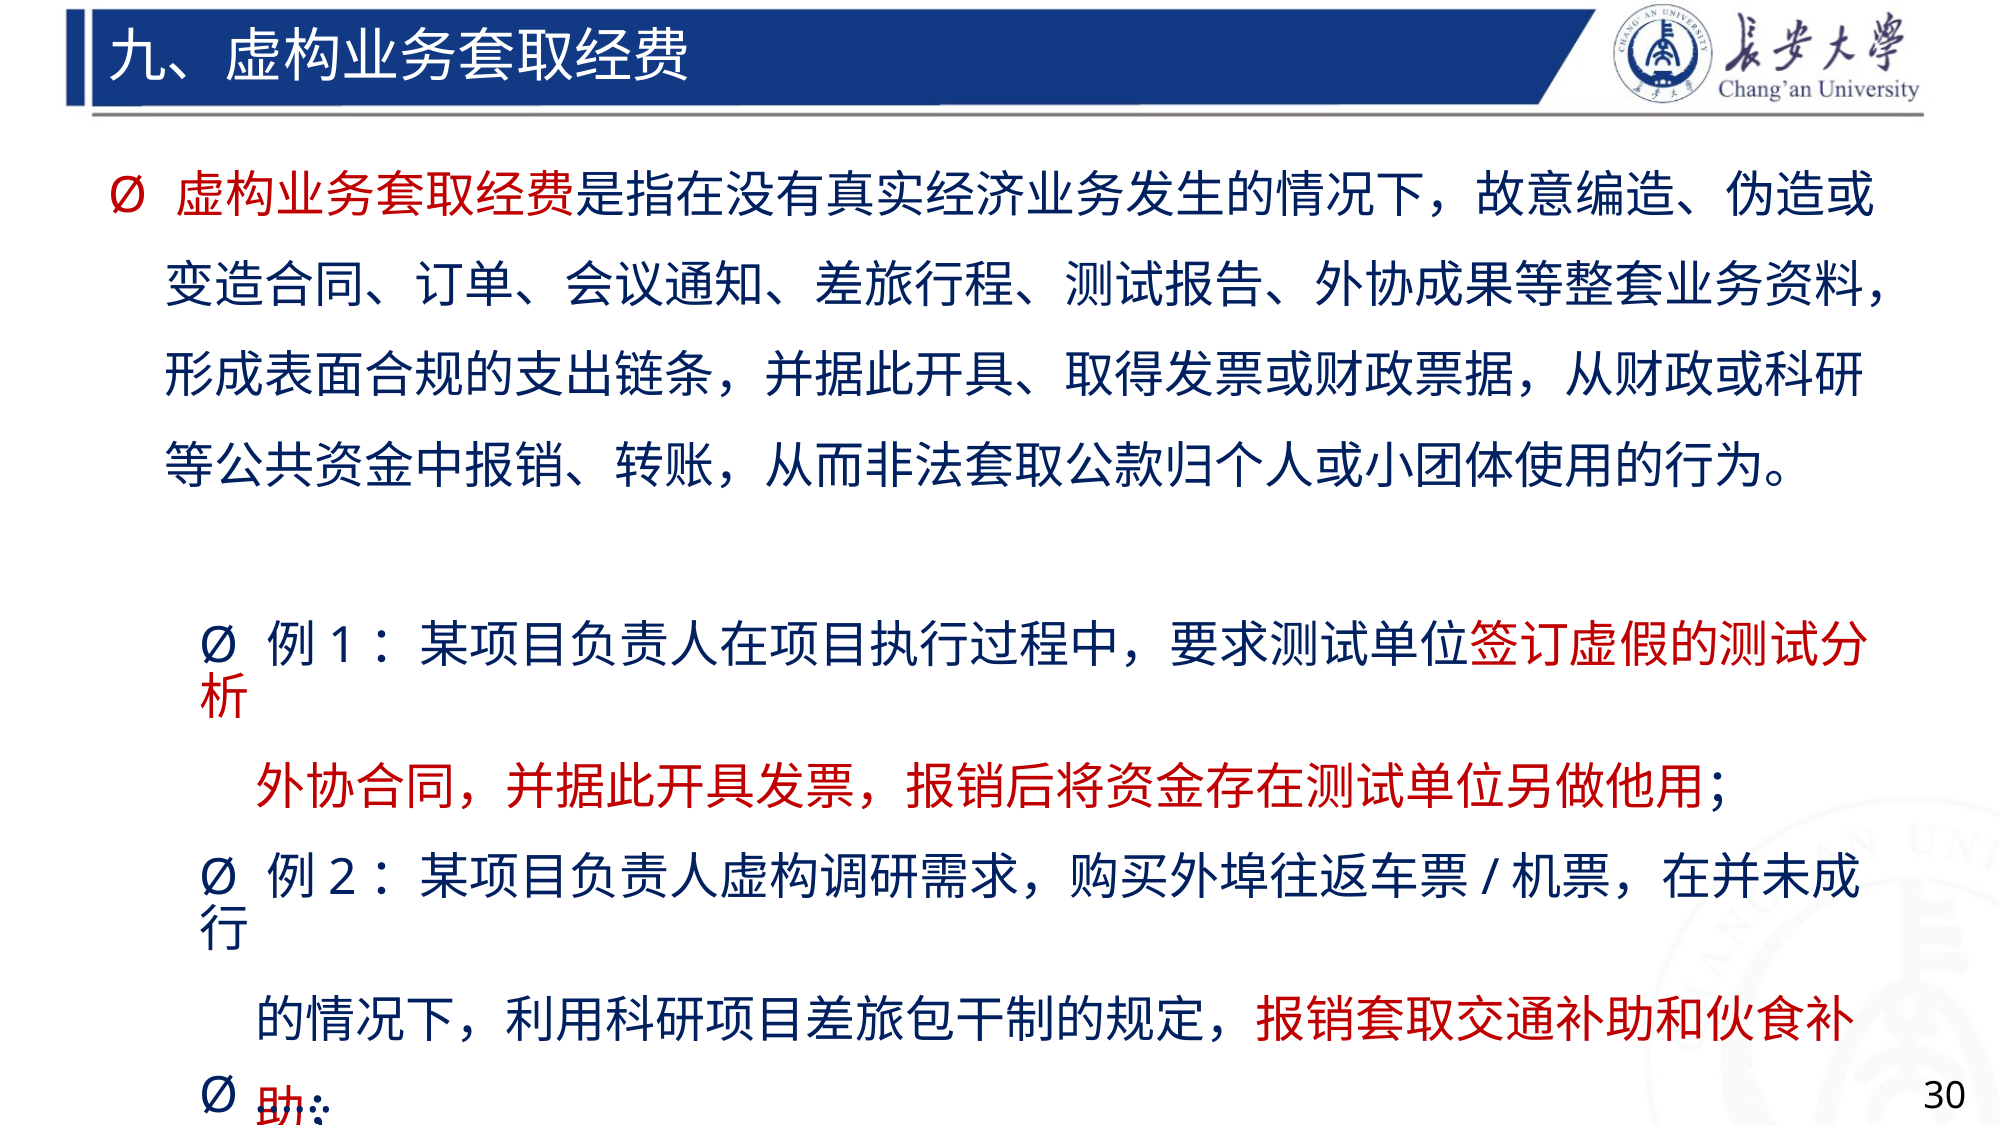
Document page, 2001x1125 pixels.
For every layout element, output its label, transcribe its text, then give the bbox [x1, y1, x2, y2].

text_box Ø 例1：某项目负责人在项目执行过程中，要求测试单位签订虚假的测试分析 外协合同，并据此开具发票，报销后将资金存在测试单位另做他用； Ø 例2：某项目负责人虚构调研需求，购买外埠往返车票/机票，在并未成行 的情况下，利用科研项目差旅包干制的规定，报销套取交通补助和伙食补 助； [199, 619, 1912, 1125]
text_box [0, 0, 2000, 1125]
text_box Ø 虚构业务套取经费是指在没有真实经济业务发生的情况下，故意编造、伪造或 变造合同、订单、会议通知、差旅行程、测试报告、外协成果等整套业务资料， 形成表面合规的支出链条，并据此开具、取得发票或财政票据，从财政或科研 等公共资金中报销、转账，从而非法套取公款归个人或小团体使用的行为。 [108, 169, 1940, 494]
text_box 30 [1923, 1076, 1990, 1116]
text_box 九、虚构业务套取经费 [108, 27, 717, 88]
text_box Ø …… [199, 1069, 377, 1123]
